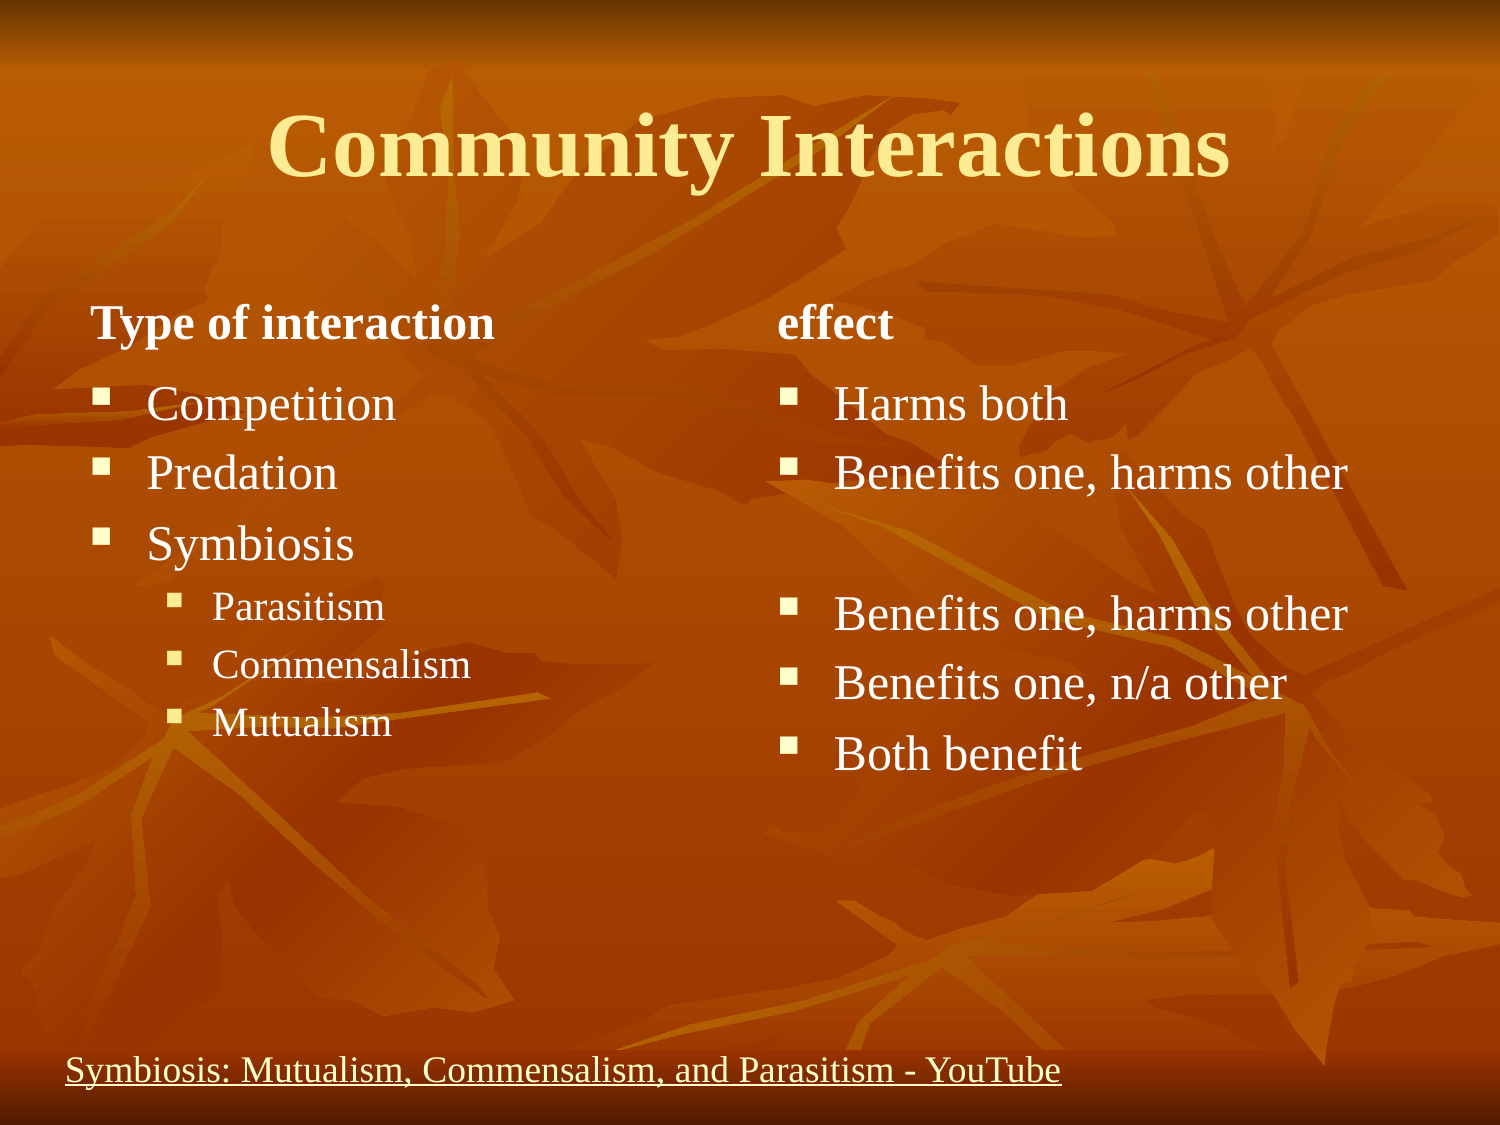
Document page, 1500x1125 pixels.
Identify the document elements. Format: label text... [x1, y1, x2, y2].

list Type of interaction [74, 251, 738, 357]
list effect [761, 251, 1426, 357]
title Community Interactions [74, 45, 1426, 234]
text_box Symbiosis: Mutualism, Commensalism, and Parasitism - YouTube [49, 1037, 1463, 1098]
list Harms both Benefits one, harms other Benefits one, harms other Benefits one, n/a other Both benefit [762, 362, 1426, 1012]
list Competition Predation Symbiosis Parasitism Commensalism Mutualism [74, 362, 738, 1012]
